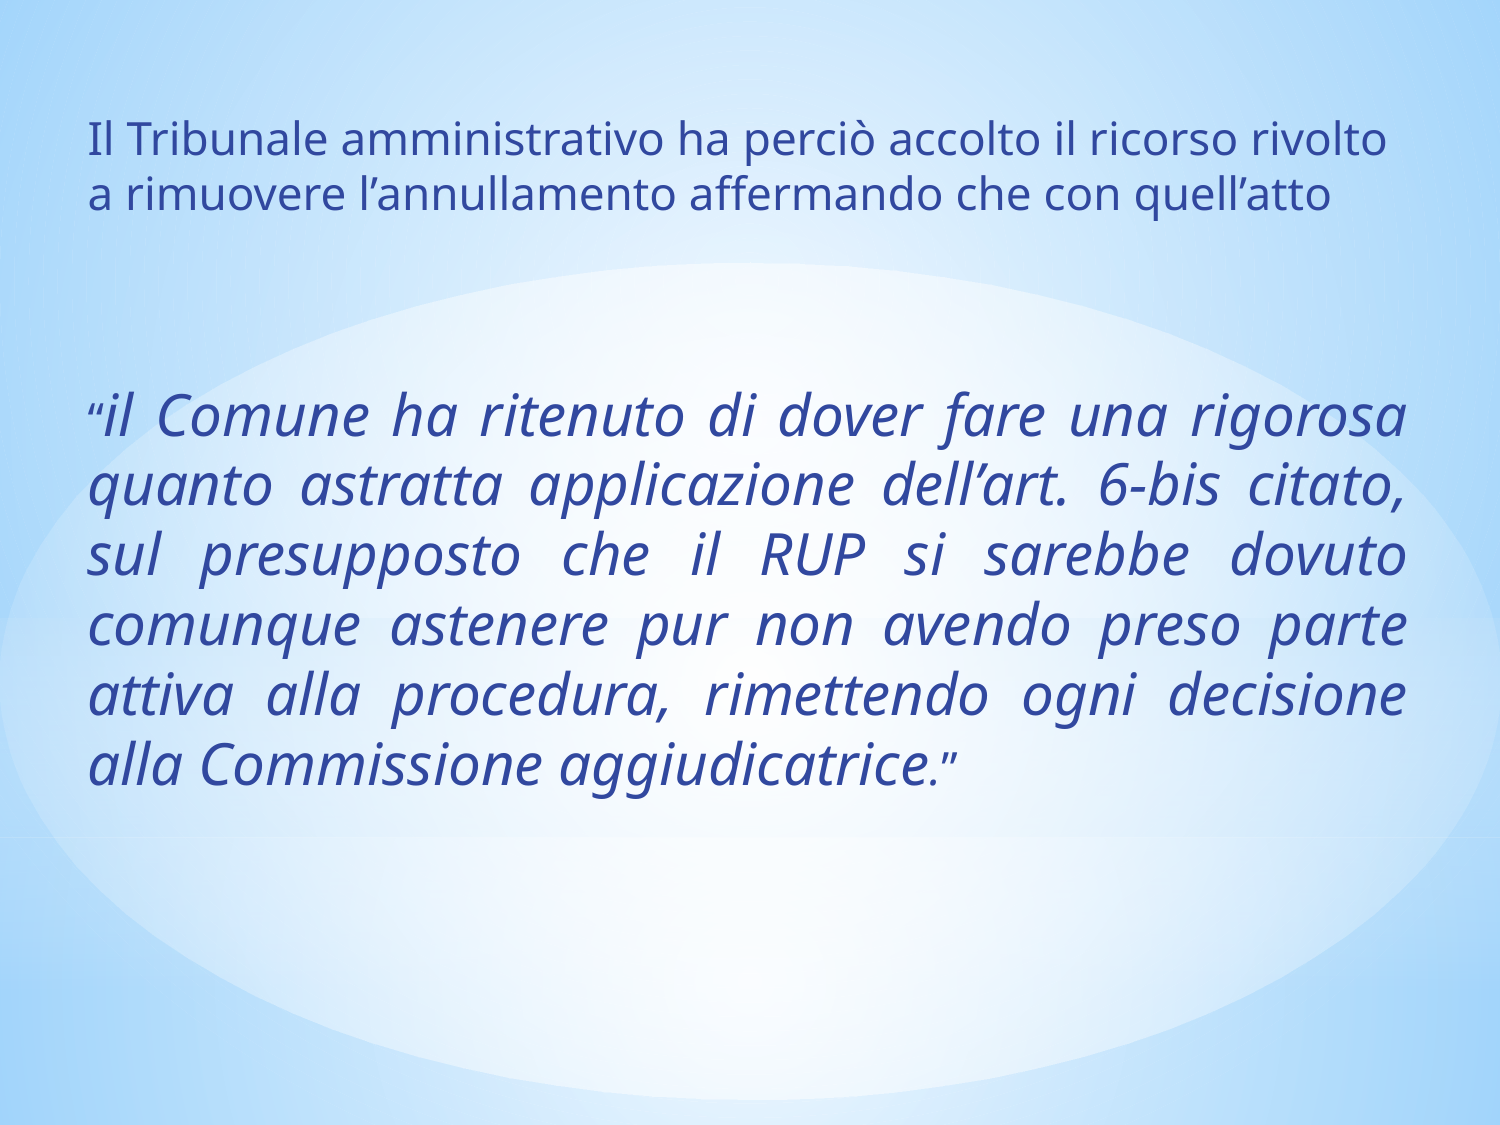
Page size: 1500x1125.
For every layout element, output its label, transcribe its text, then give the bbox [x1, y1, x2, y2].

list Il Tribunale amministrativo ha perciò accolto il ricorso rivolto a rimuovere l’annullamento affermando che con quell’atto “il Comune ha ritenuto di dover fare una rigorosa quanto astratta applicazione dell’art. 6-bis citato, sul presupposto che il RUP si sarebbe dovuto comunque astenere pur non avendo preso parte attiva alla procedura, rimettendo ogni decisione alla Commissione aggiudicatrice.” [64, 101, 1424, 1012]
